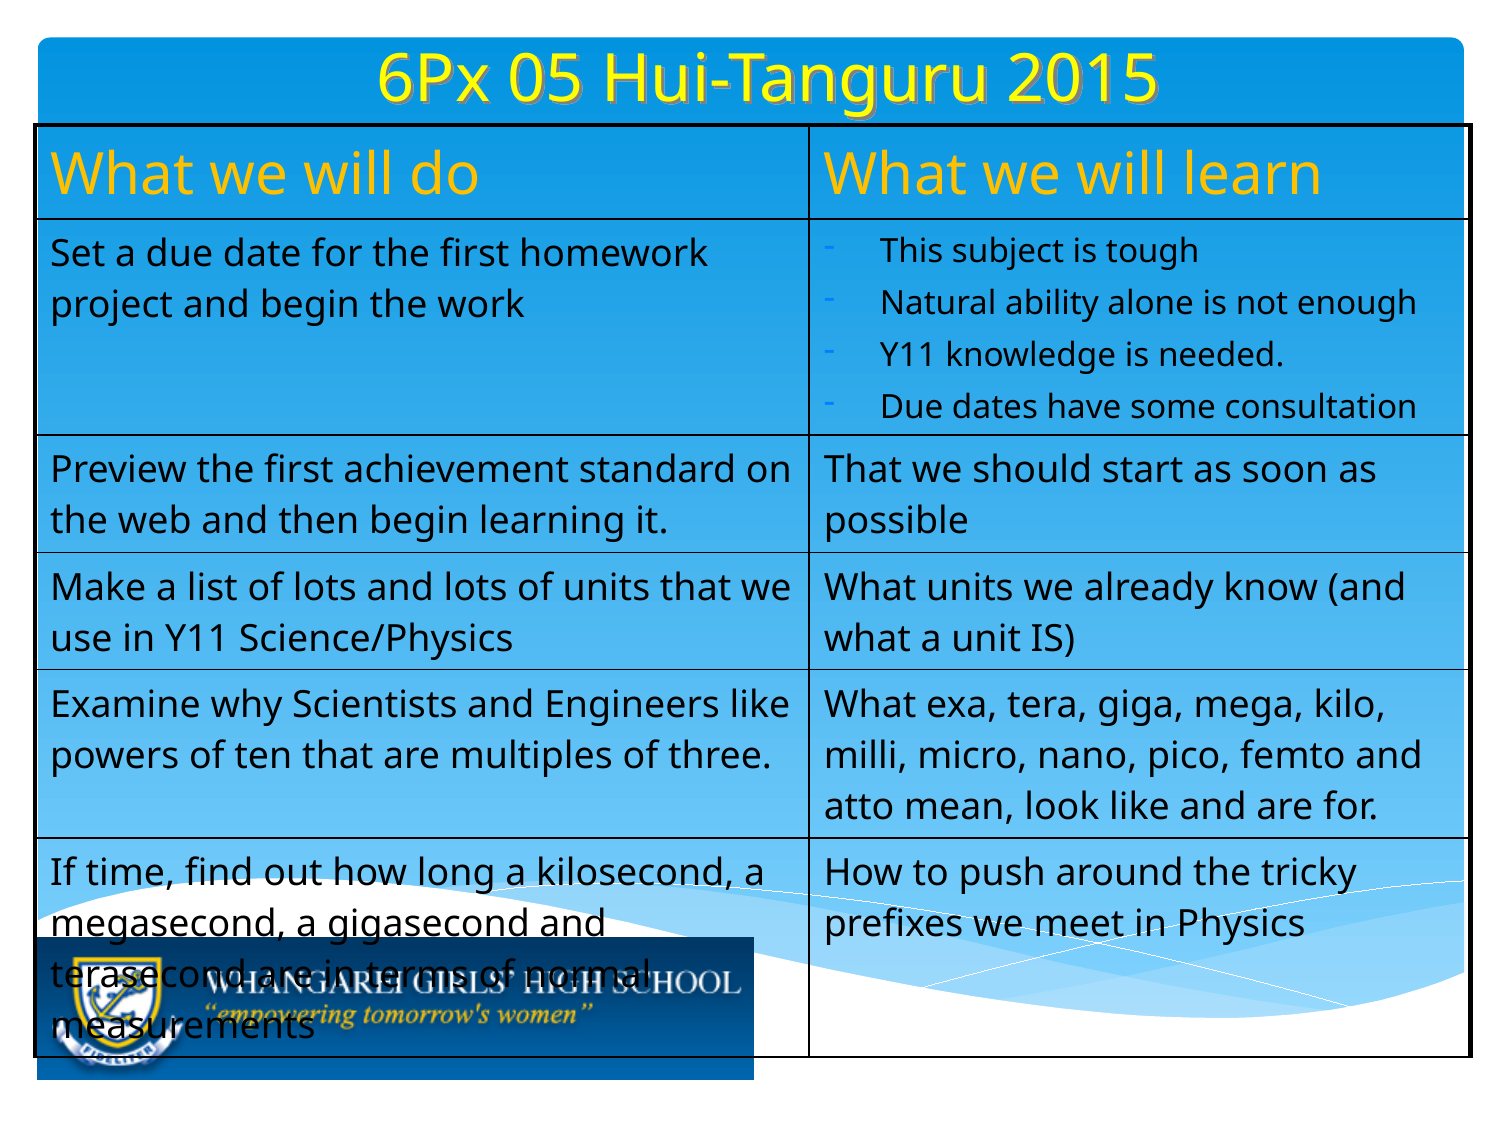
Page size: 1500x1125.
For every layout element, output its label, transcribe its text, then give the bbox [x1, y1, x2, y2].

table_cell Examine why Scientists and Engineers like powers of ten that are multiples of three. [37, 670, 808, 837]
table_header What we will do [37, 127, 808, 218]
table_header What we will learn [810, 127, 1468, 218]
table_cell This subject is tough Natural ability alone is not enough Y11 knowledge is needed. Due dates have some consultation [810, 220, 1468, 434]
text_box 6Px 05 Hui-Tanguru 2015 [162, 24, 1375, 123]
table_cell Preview the first achievement standard on the web and then begin learning it. [37, 436, 808, 552]
table_cell How to push around the tricky prefixes we meet in Physics [810, 839, 1468, 1056]
table_cell What units we already know (and what a unit IS) [810, 553, 1468, 669]
table_cell That we should start as soon as possible [810, 436, 1468, 552]
table_cell Make a list of lots and lots of units that we use in Y11 Science/Physics [37, 553, 808, 669]
table_cell Set a due date for the first homework project and begin the work [37, 220, 808, 434]
table_cell What exa, tera, giga, mega, kilo, milli, micro, nano, pico, femto and atto mean, look like and are for. [810, 670, 1468, 837]
picture [37, 937, 754, 1080]
table_cell If time, find out how long a kilosecond, a megasecond, a gigasecond and terasecond are in terms of normal measurements [37, 839, 808, 1056]
